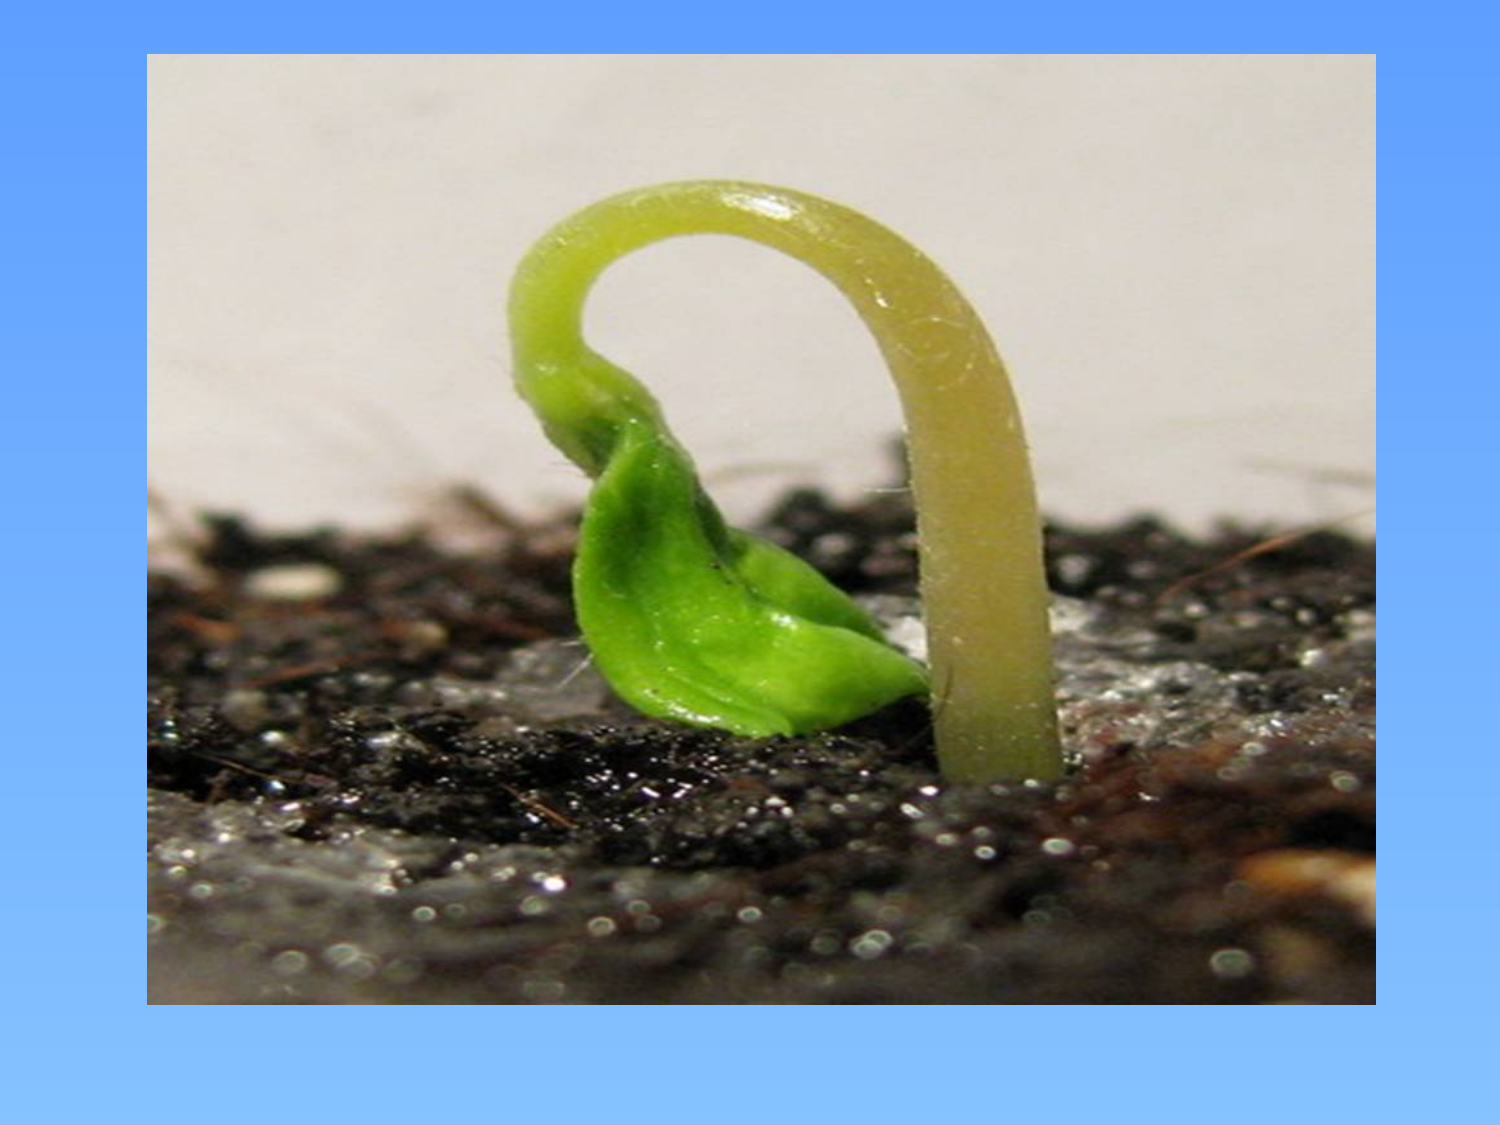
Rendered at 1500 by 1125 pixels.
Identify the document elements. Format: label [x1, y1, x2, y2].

list [147, 54, 1377, 1006]
